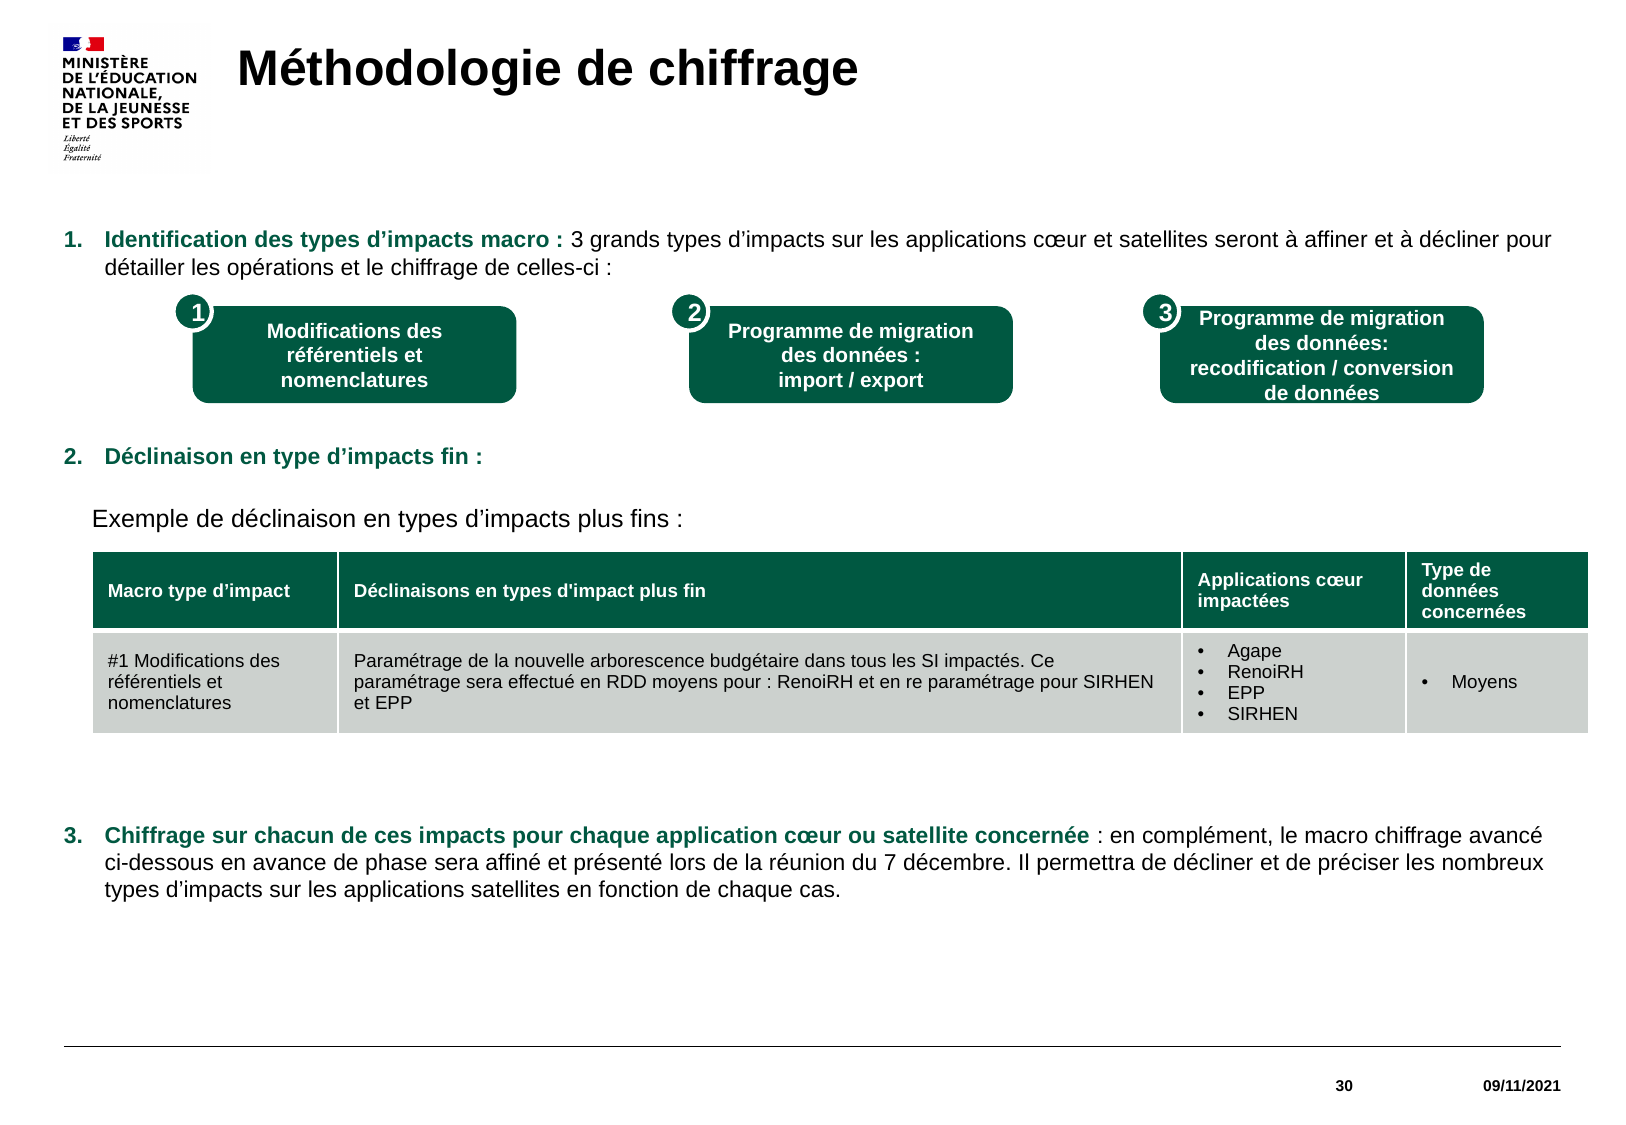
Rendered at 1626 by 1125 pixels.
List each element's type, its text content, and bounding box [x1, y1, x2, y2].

table_header Macro type d’impact [93, 554, 337, 628]
table_header Type de données concernées [1407, 554, 1588, 628]
table_cell Moyens [1407, 633, 1588, 733]
table_header Applications cœur impactées [1183, 554, 1405, 628]
text_box Programme de migration des données: recodification / conversion de données [1157, 303, 1486, 406]
table_cell #1 Modifications des référentiels et nomenclatures [93, 633, 337, 733]
picture [48, 23, 211, 174]
slide_number 30 [1113, 1050, 1354, 1125]
table_cell Agape RenoiRH EPP SIRHEN [1183, 633, 1405, 733]
text_box Programme de migration des données : import / export [687, 303, 1016, 406]
title Méthodologie de chiffrage [237, 42, 1625, 121]
list Identification des types d’impacts macro : 3 grands types d’impacts sur les applications cœur et satellites seront à affiner et à décliner pour détailler les opérations et le chiffrage de celles-ci : Déclinaison en type d’impacts fin : Chiffrage sur chacun de ces impacts pour chaque application cœur ou satellite concernée : en complément, le macro chiffrage avancé ci-dessous en avance de phase sera affiné et présenté lors de la réunion du 7 décembre. Il permettra de décliner et de préciser les nombreux types d’impacts sur les applications satellites en fonction de chaque cas. [63, 224, 1561, 1050]
table_header Déclinaisons en types d'impact plus fin [339, 554, 1181, 628]
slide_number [1354, 1046, 1562, 1125]
text_box 1 [171, 290, 214, 333]
text_box Exemple de déclinaison en types d’impacts plus fins : [91, 502, 1589, 554]
text_box Modifications des référentiels et nomenclatures [190, 303, 519, 406]
text_box 3 [1138, 290, 1182, 333]
text_box 2 [667, 290, 711, 333]
table_cell Paramétrage de la nouvelle arborescence budgétaire dans tous les SI impactés. Ce paramétrage sera effectué en RDD moyens pour : RenoiRH et en re paramétrage pour SIRHEN et EPP [339, 633, 1181, 733]
